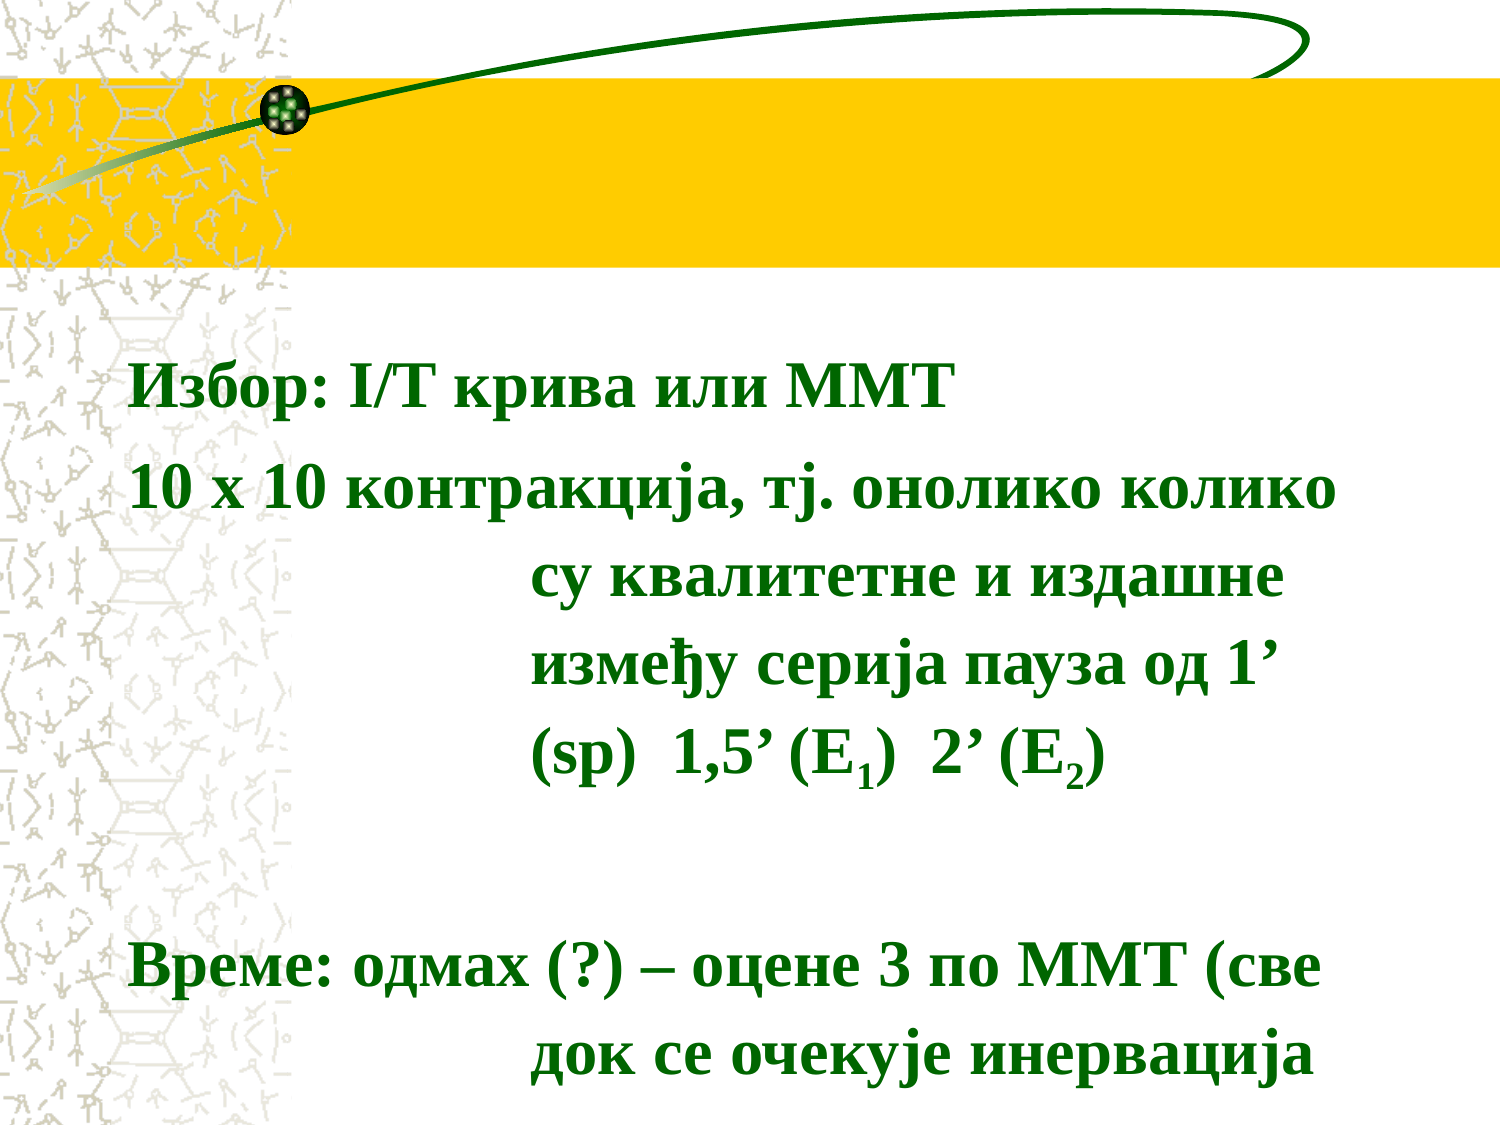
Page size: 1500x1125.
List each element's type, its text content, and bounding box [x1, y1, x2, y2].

list Избор: I/Т крива или ММТ 10 x 10 контракција, тј. онолико коликo су квалитетне и издашне између серија пауза од 1’ (sp) 1,5’ (Е1) 2’ (Е2) Време: одмах (?) – оцене 3 по ММТ (све док се очекује инервација [112, 324, 1388, 1001]
picture [0, 0, 292, 1125]
